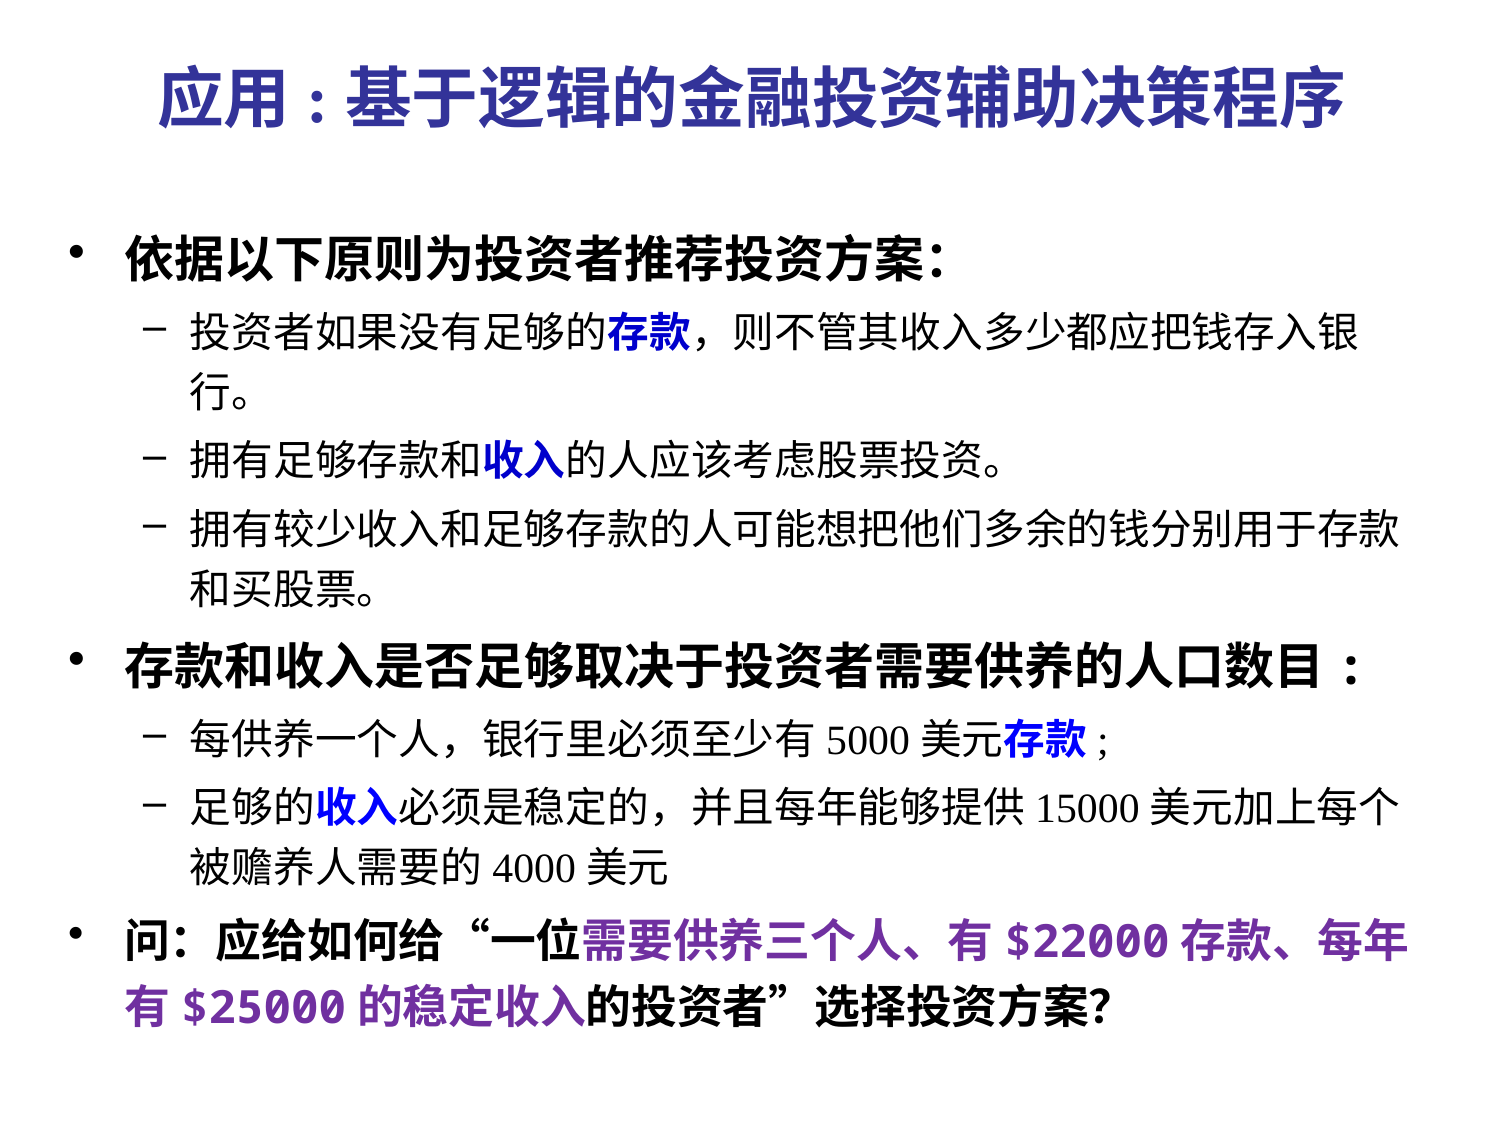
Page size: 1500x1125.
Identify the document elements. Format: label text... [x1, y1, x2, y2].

list 依据以下原则为投资者推荐投资方案： 投资者如果没有足够的存款，则不管其收入多少都应把钱存入银行。 拥有足够存款和收入的人应该考虑股票投资。 拥有较少收入和足够存款的人可能想把他们多余的钱分别用于存款和买股票。 存款和收入是否足够取决于投资者需要供养的人口数目: 每供养一个人，银行里必须至少有5000美元存款; 足够的收入必须是稳定的，并且每年能够提供15000美元加上每个被赡养人需要的4000美元 问：应给如何给“一位需要供养三个人、有$22000存款、每年有$25000的稳定收入的投资者”选择投资方案？ [53, 208, 1447, 1005]
title 应用:基于逻辑的金融投资辅助决策程序 [76, 31, 1427, 161]
